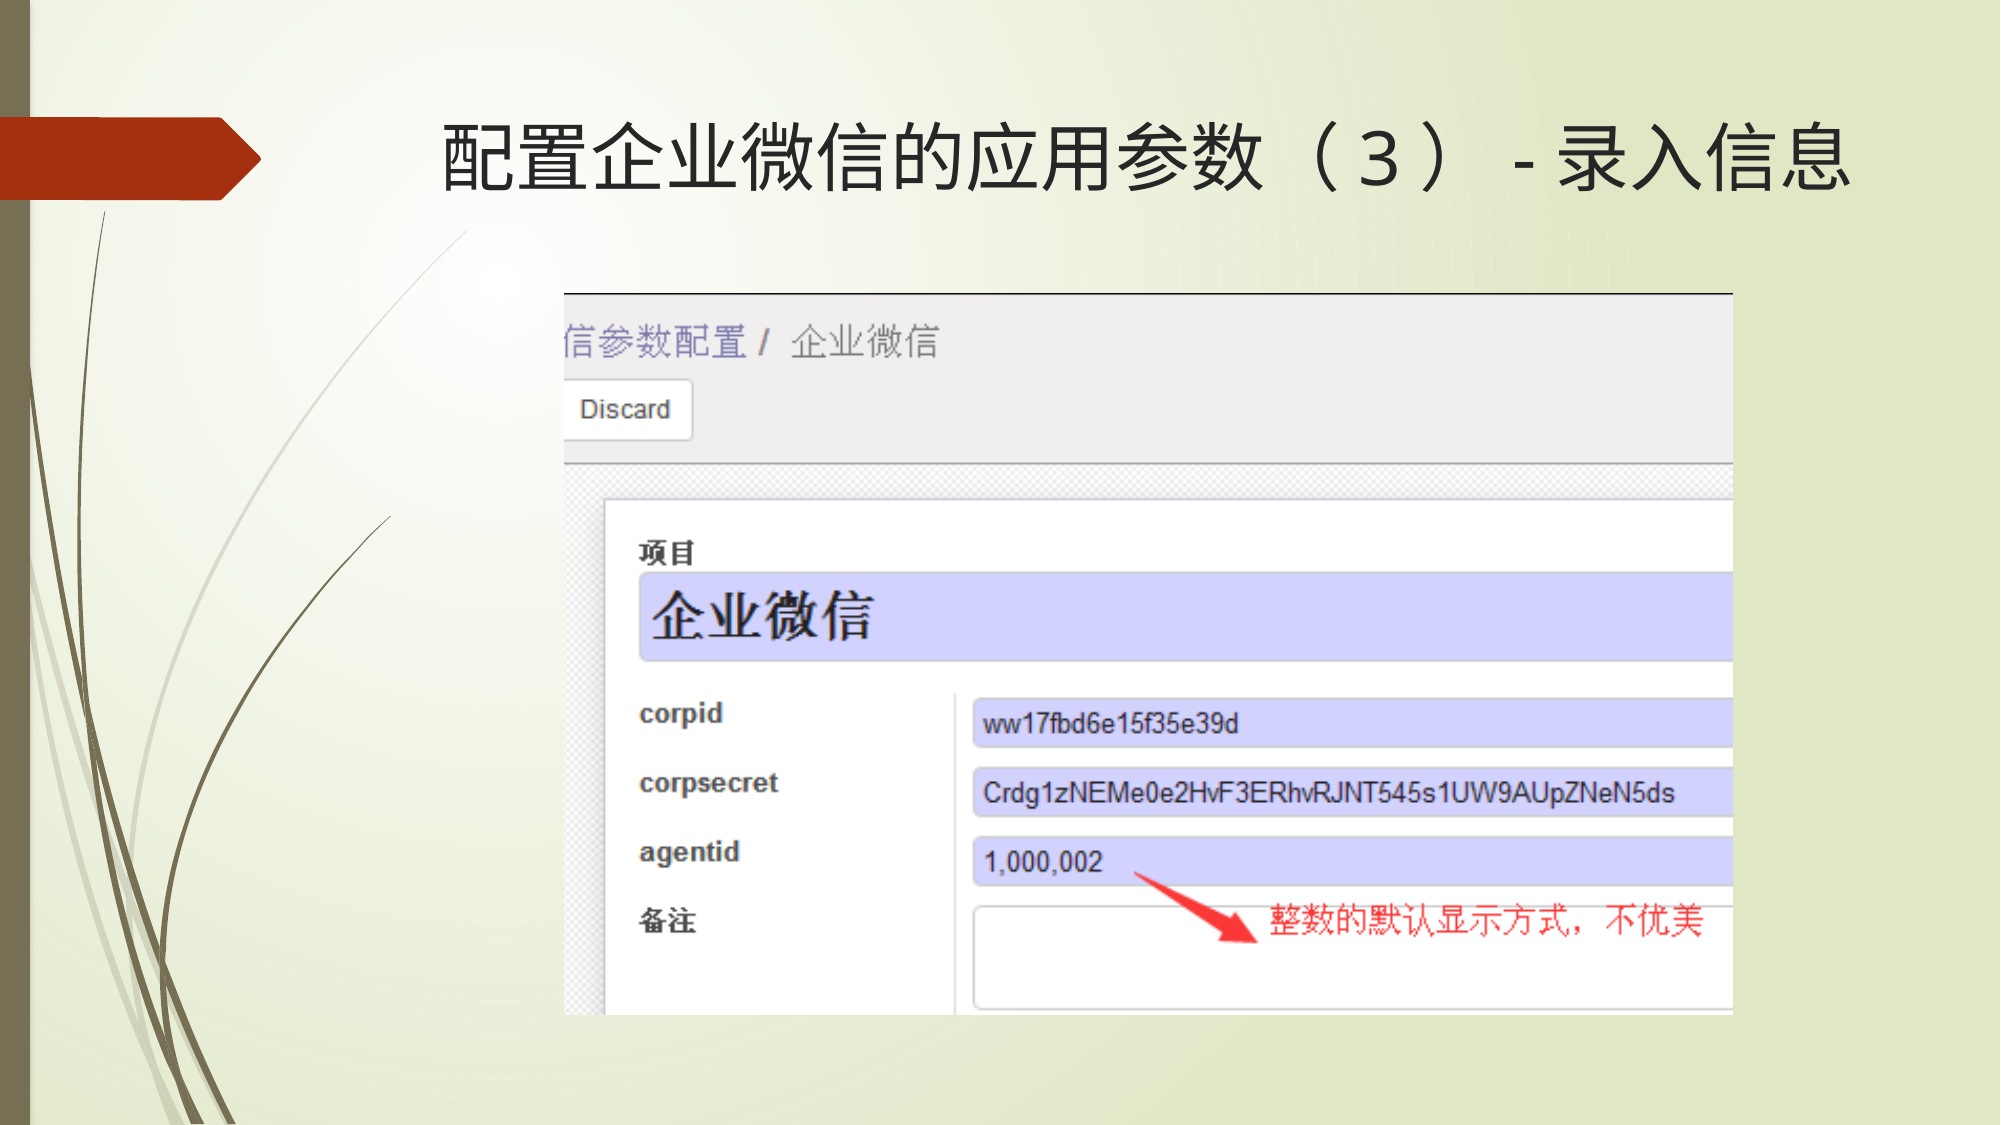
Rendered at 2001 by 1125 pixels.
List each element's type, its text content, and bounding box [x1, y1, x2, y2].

picture [564, 293, 1734, 1016]
title 配置企业微信的应用参数（3）-录入信息 [425, 102, 1888, 313]
